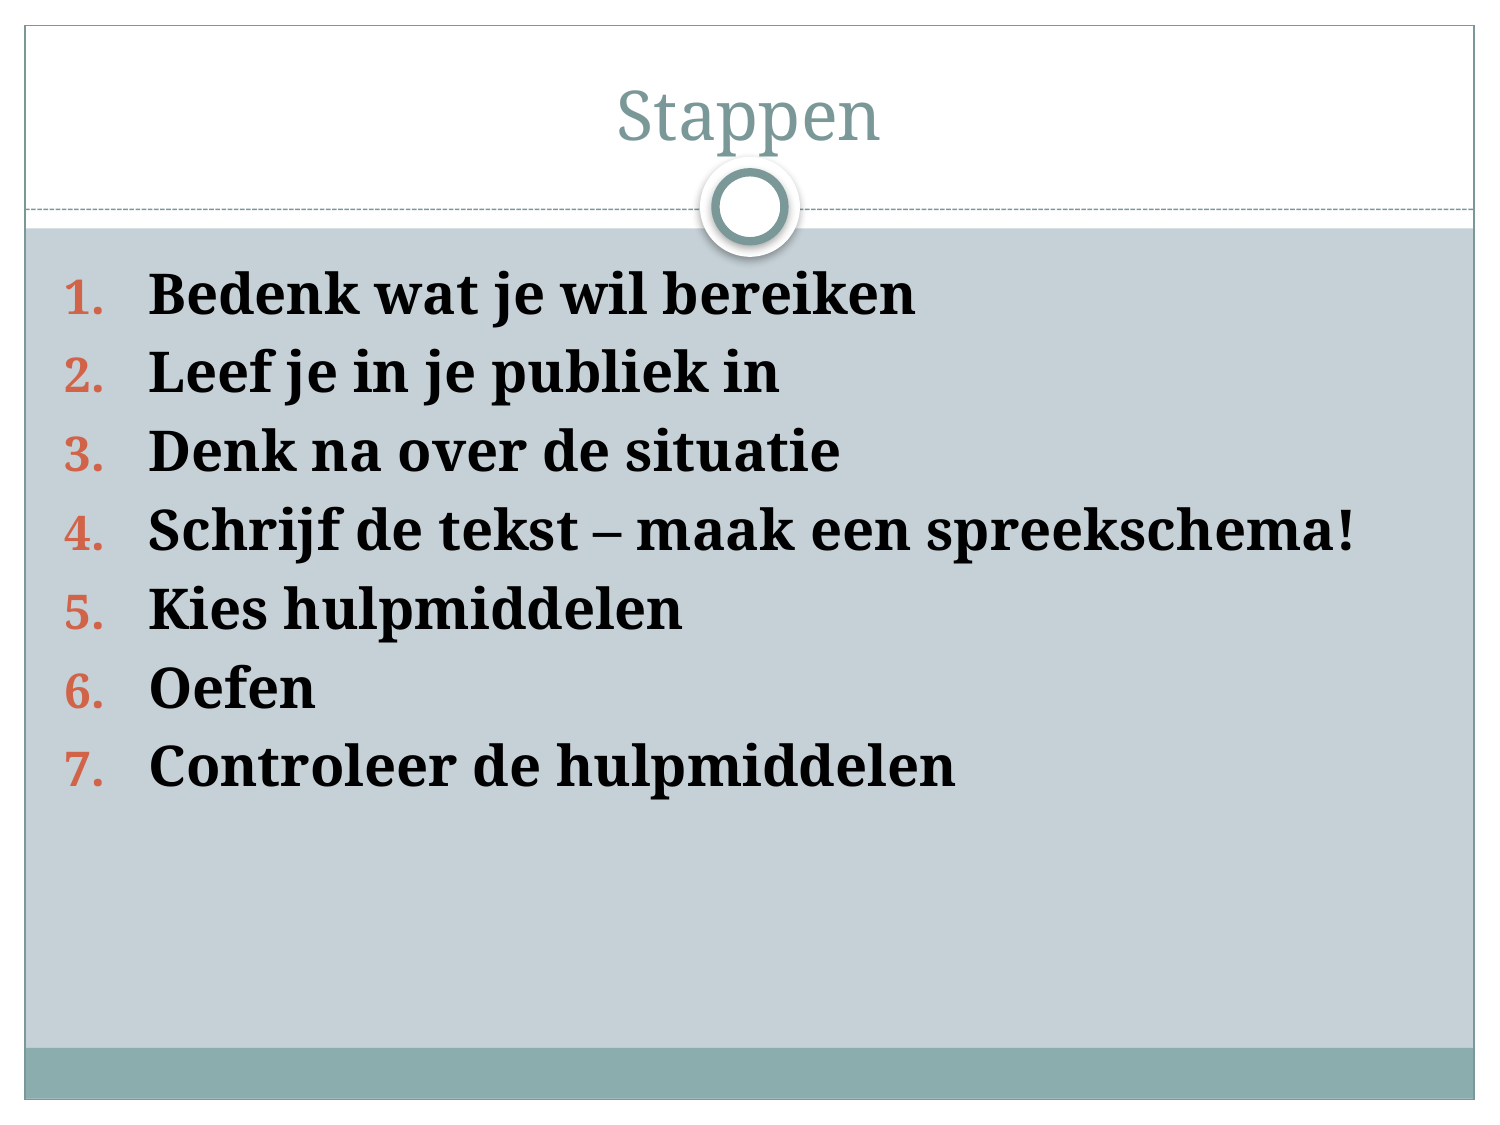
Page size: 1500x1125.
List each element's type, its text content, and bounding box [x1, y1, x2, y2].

list Bedenk wat je wil bereiken Leef je in je publiek in Denk na over de situatie Schrijf de tekst – maak een spreekschema! Kies hulpmiddelen Oefen Controleer de hulpmiddelen [49, 250, 1445, 1001]
title Stappen [49, 37, 1450, 162]
